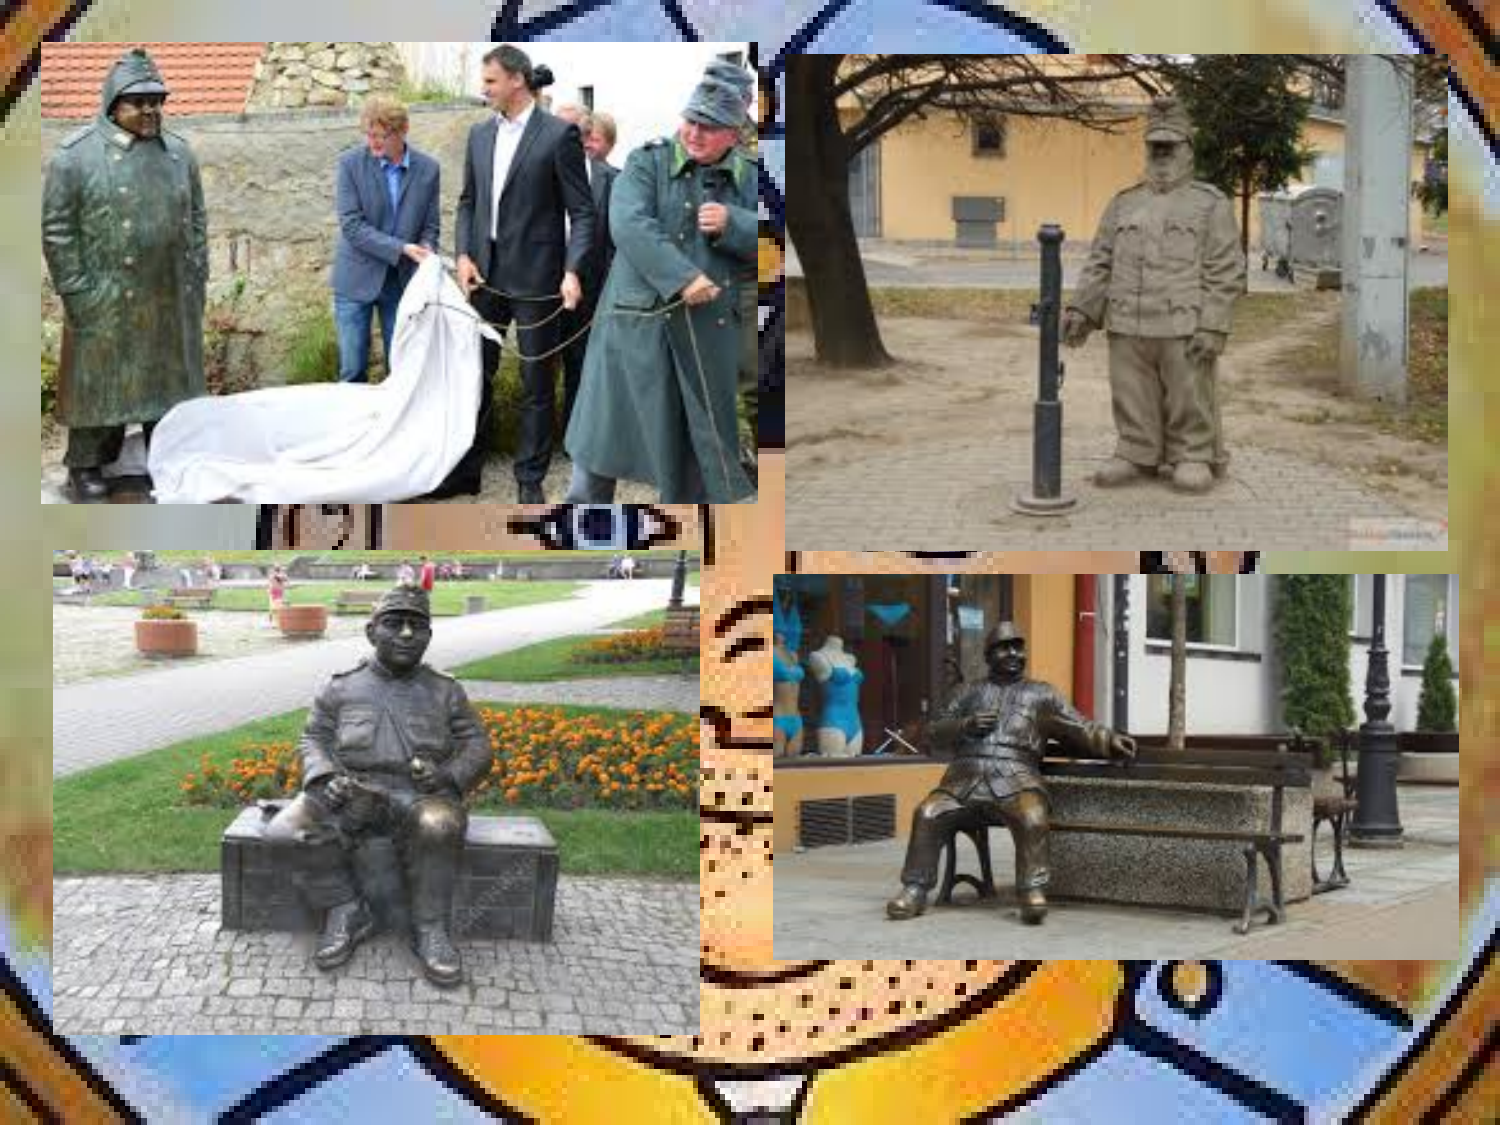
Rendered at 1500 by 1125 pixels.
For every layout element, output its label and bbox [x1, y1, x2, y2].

list [52, 550, 700, 1036]
picture [0, 0, 1500, 1125]
